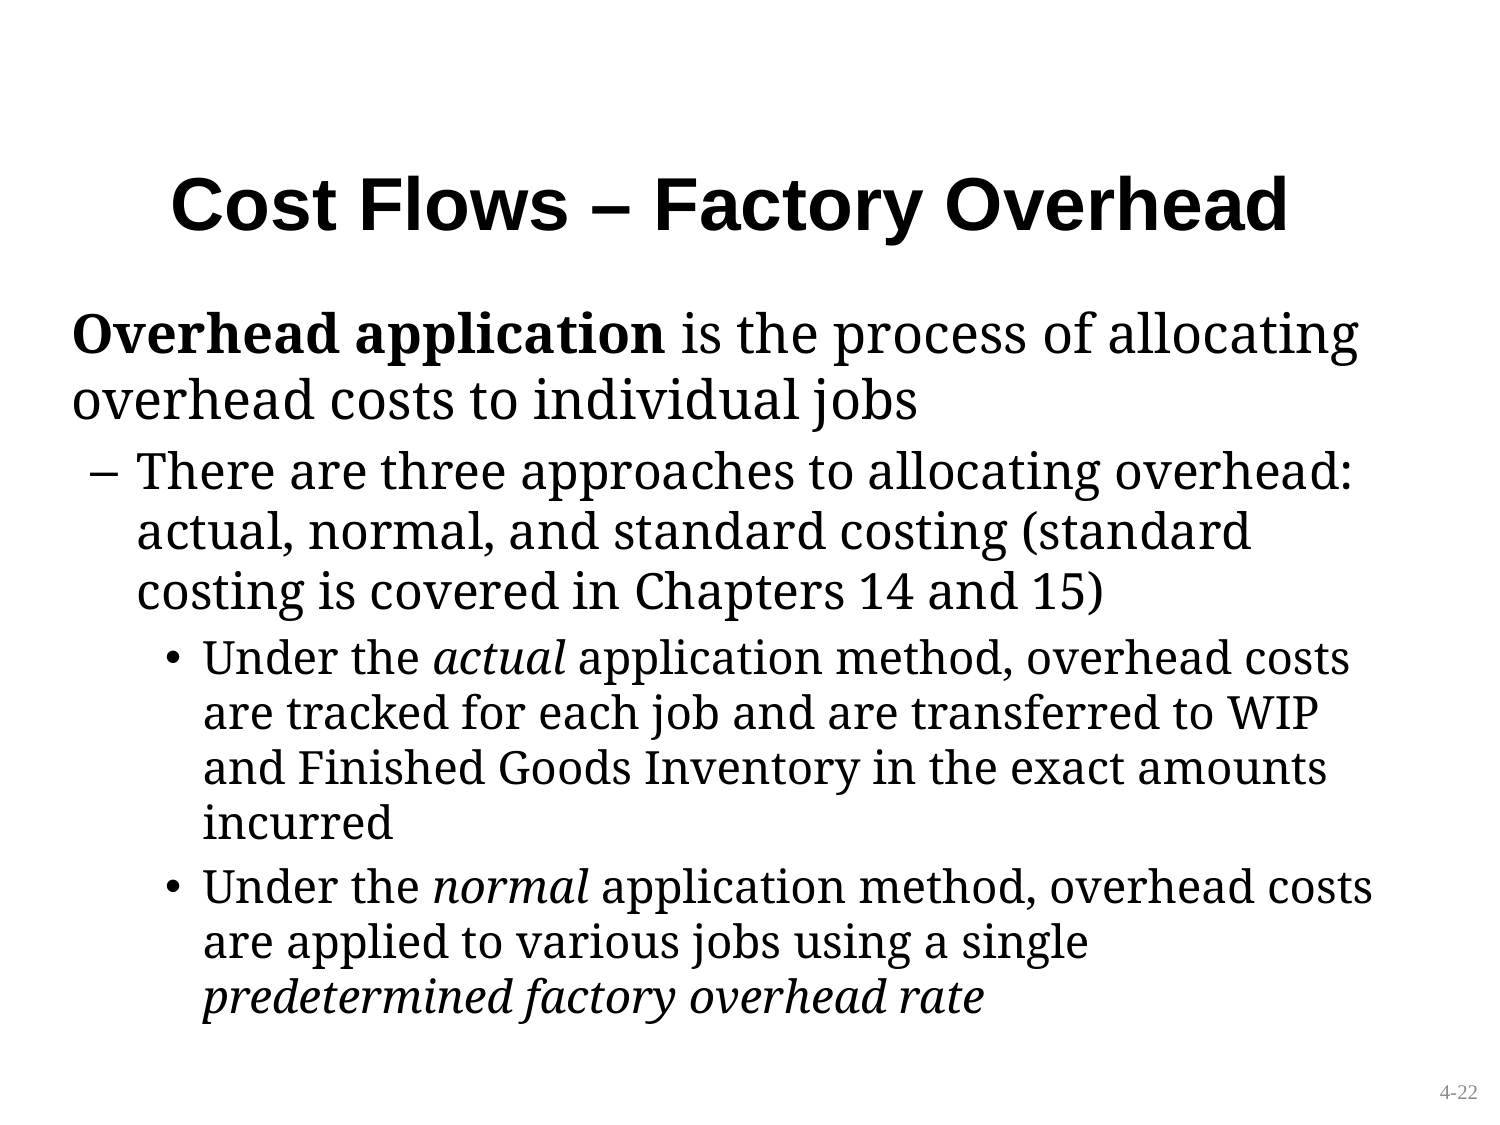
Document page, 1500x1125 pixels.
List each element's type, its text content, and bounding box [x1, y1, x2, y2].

text_box Cost Flows – Factory Overhead [150, 124, 1313, 275]
list Overhead application is the process of allocating overhead costs to individual jobs There are three approaches to allocating overhead: actual, normal, and standard costing (standard costing is covered in Chapters 14 and 15) Under the actual application method, overhead costs are tracked for each job and are transferred to WIP and Finished Goods Inventory in the exact amounts incurred Under the normal application method, overhead costs are applied to various jobs using a single predetermined factory overhead rate [0, 287, 1426, 1001]
slide_number 4-22 [1417, 1068, 1494, 1114]
